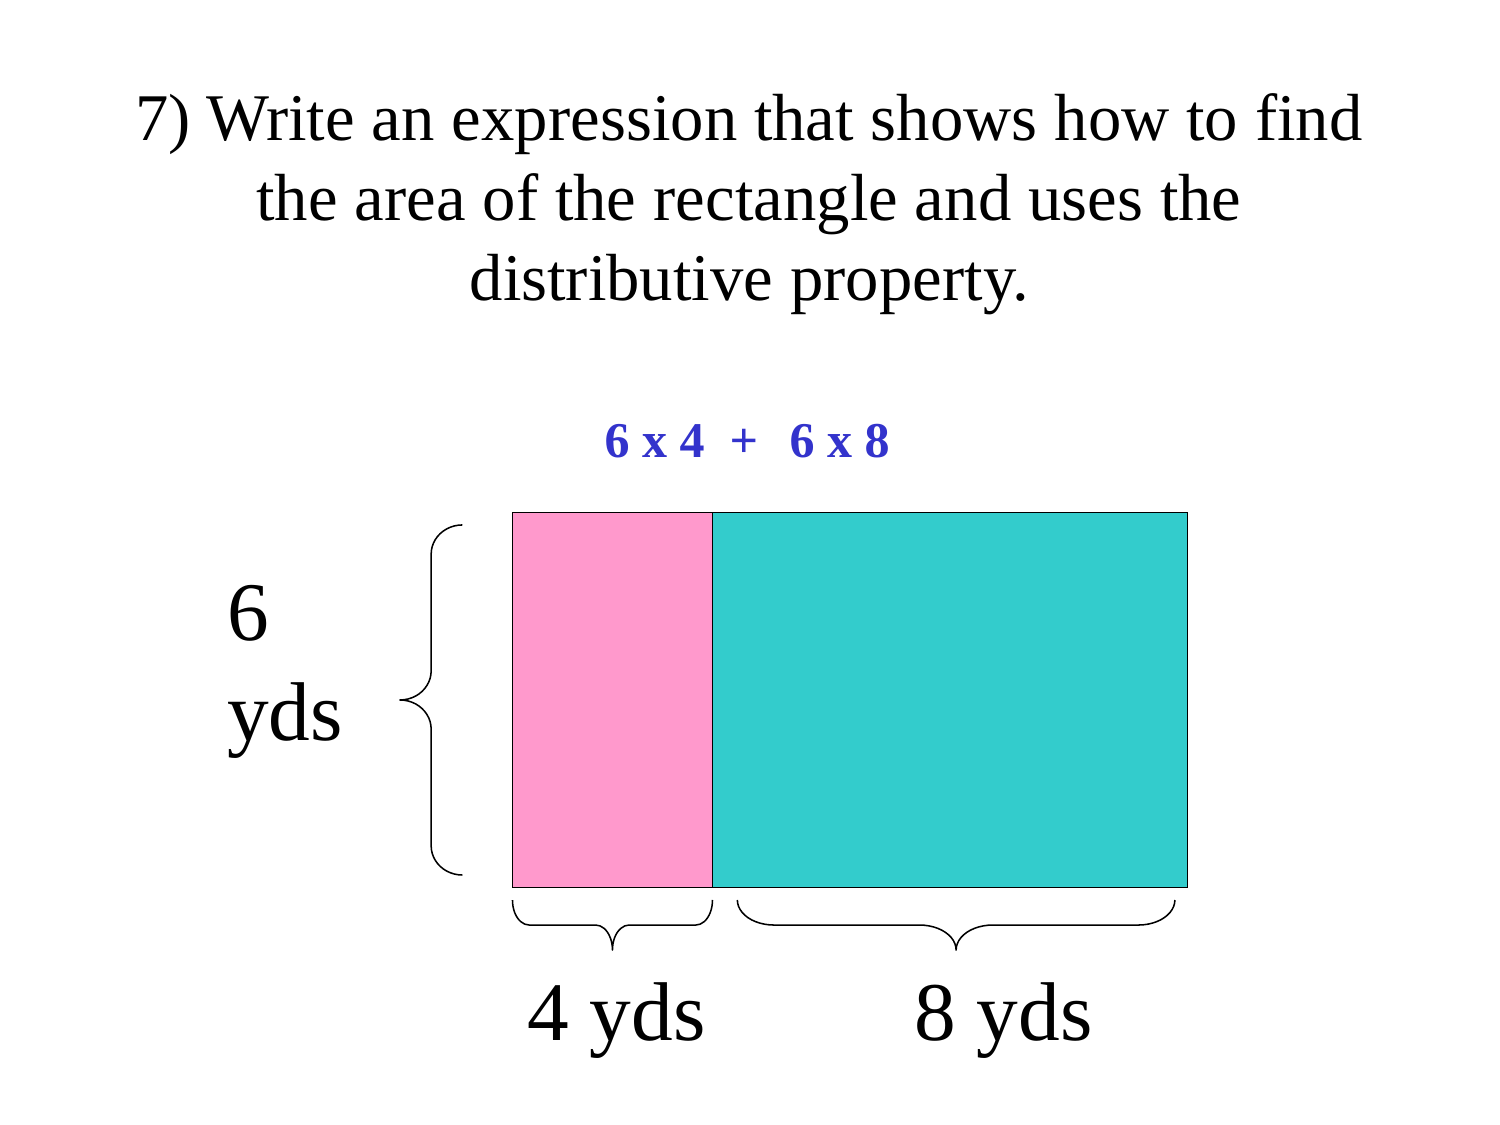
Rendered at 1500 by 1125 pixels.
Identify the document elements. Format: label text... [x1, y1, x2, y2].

text_box 8 yds [837, 950, 1300, 1065]
text_box 4 yds [512, 950, 763, 1065]
text_box 6 x 8 [774, 399, 1088, 475]
text_box 6 x 4 + [537, 399, 774, 475]
text_box [712, 512, 1188, 888]
text_box [512, 900, 713, 951]
text_box [399, 524, 463, 876]
text_box 6 yds [212, 549, 400, 765]
text_box [512, 512, 712, 888]
text_box [737, 900, 1175, 951]
text_box 7) Write an expression that shows how to find the area of the rectangle and uses the distributive property. [112, 99, 1388, 288]
